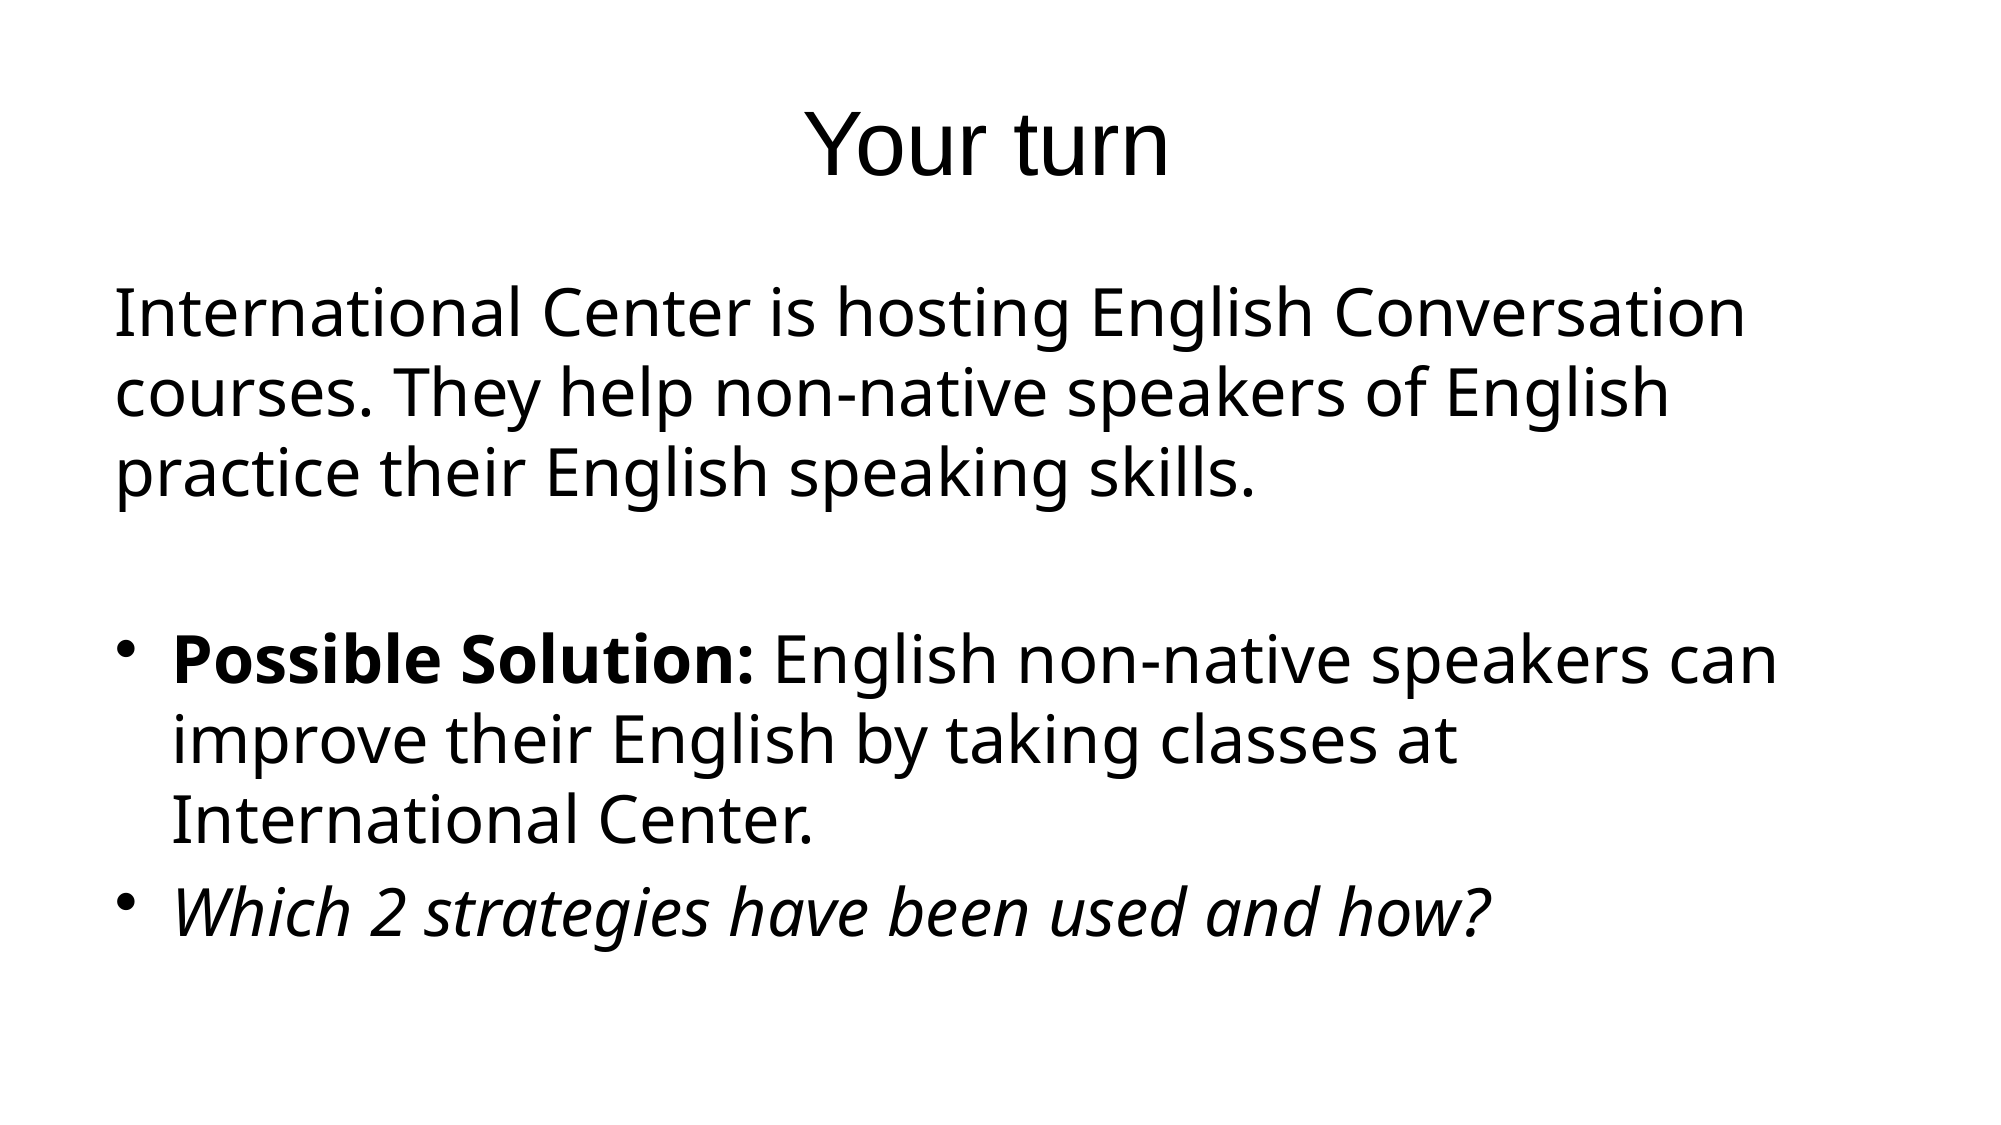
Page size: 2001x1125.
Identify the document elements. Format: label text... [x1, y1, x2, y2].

list International Center is hosting English Conversation courses. They help non-native speakers of English practice their English speaking skills. Possible Solution: English non-native speakers can improve their English by taking classes at International Center. Which 2 strategies have been used and how? [99, 262, 1900, 1005]
title Your turn [99, 45, 1900, 233]
